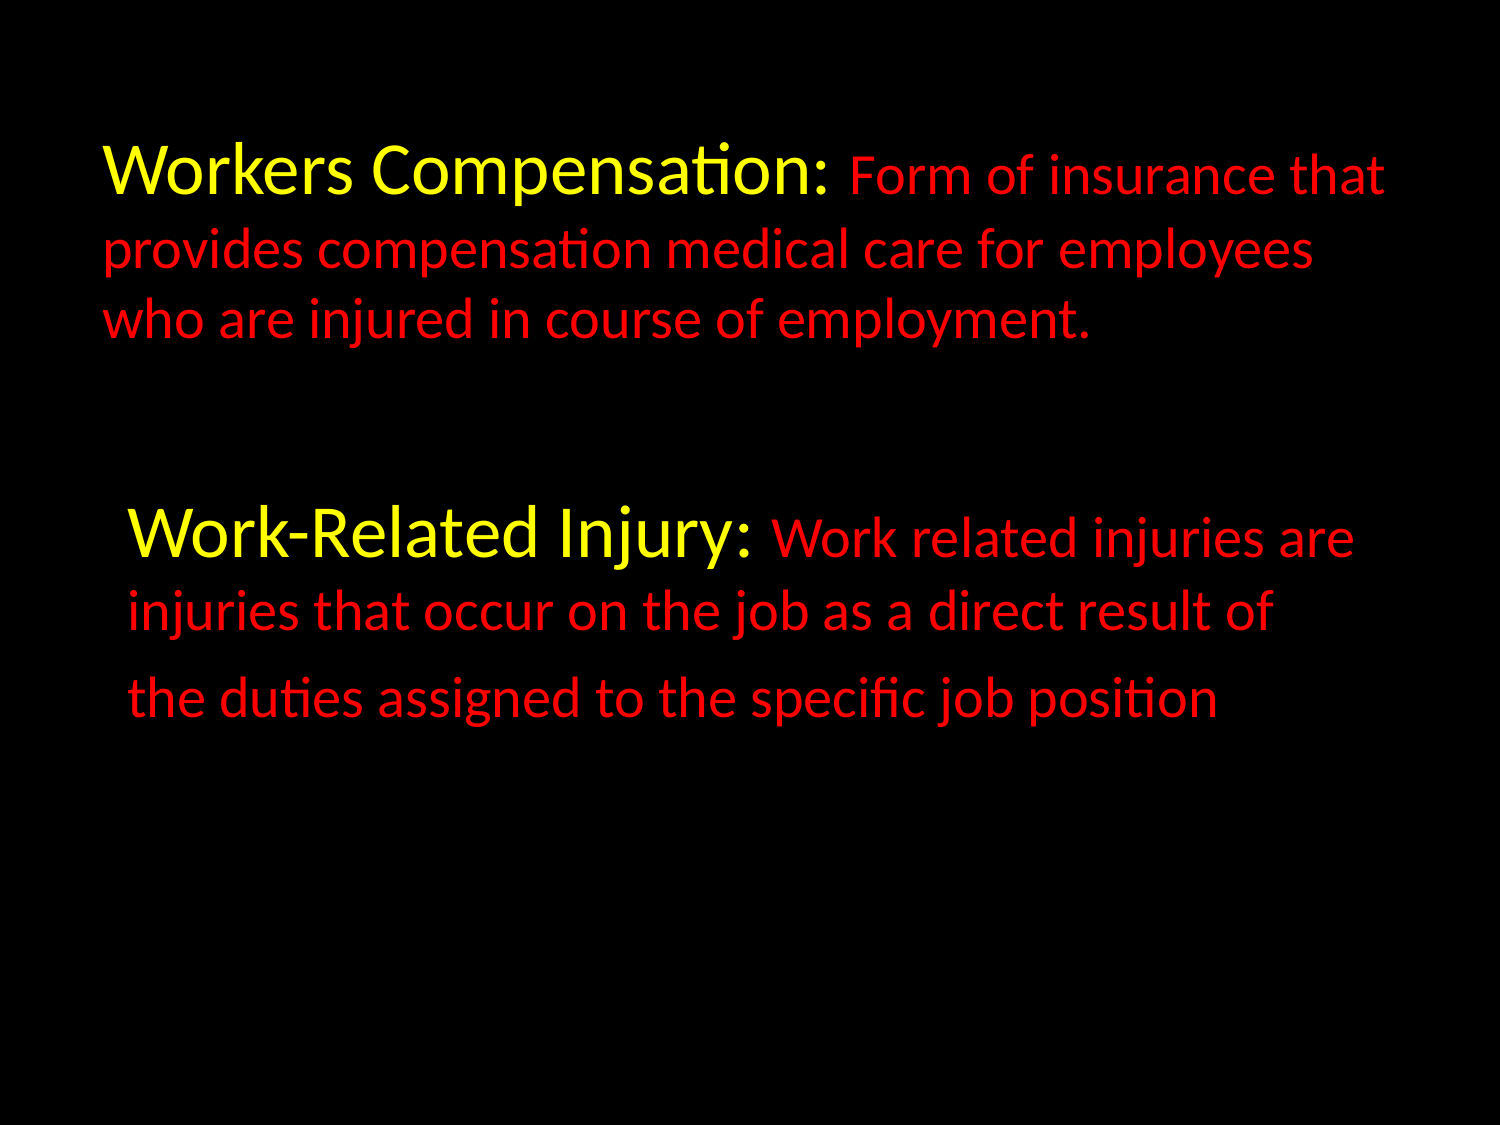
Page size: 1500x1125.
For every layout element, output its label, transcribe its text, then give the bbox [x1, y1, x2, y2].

text_box Workers Compensation: Form of insurance that provides compensation medical care for employees who are injured in course of employment. [87, 112, 1413, 358]
text_box Work-Related Injury: Work related injuries are injuries that occur on the job as a direct result of the duties assigned to the specific job position [112, 474, 1375, 740]
